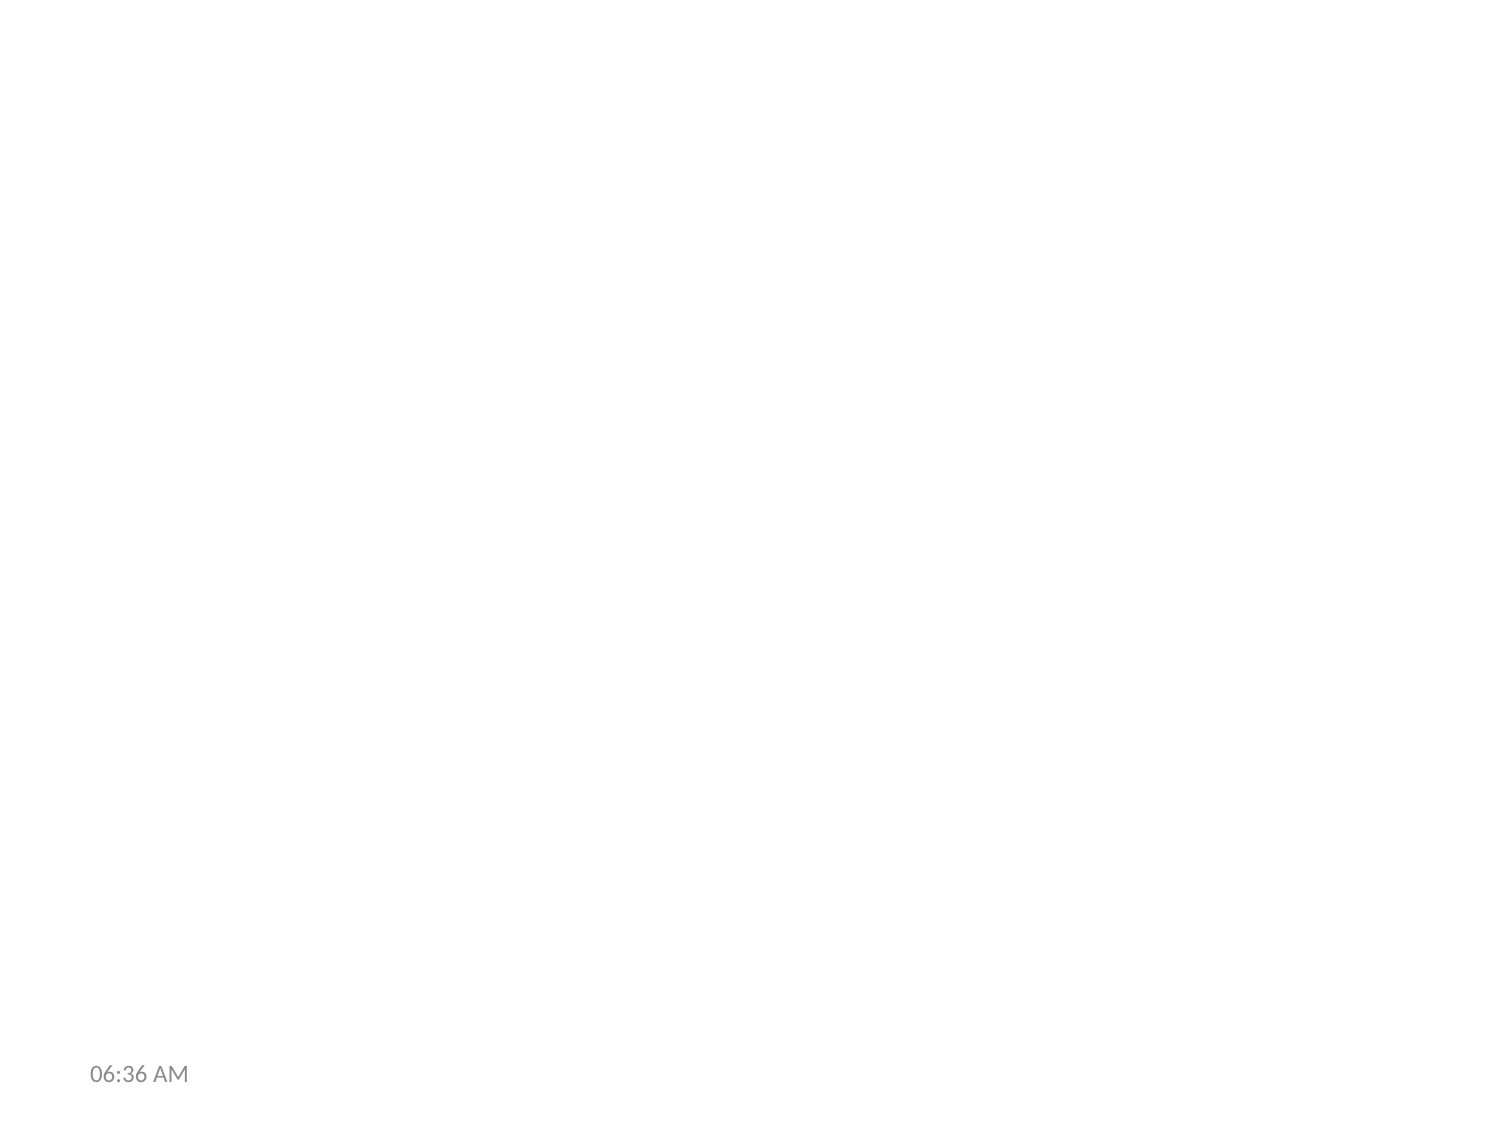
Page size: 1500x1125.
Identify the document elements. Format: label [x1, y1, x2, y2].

slide_number [75, 1042, 425, 1103]
